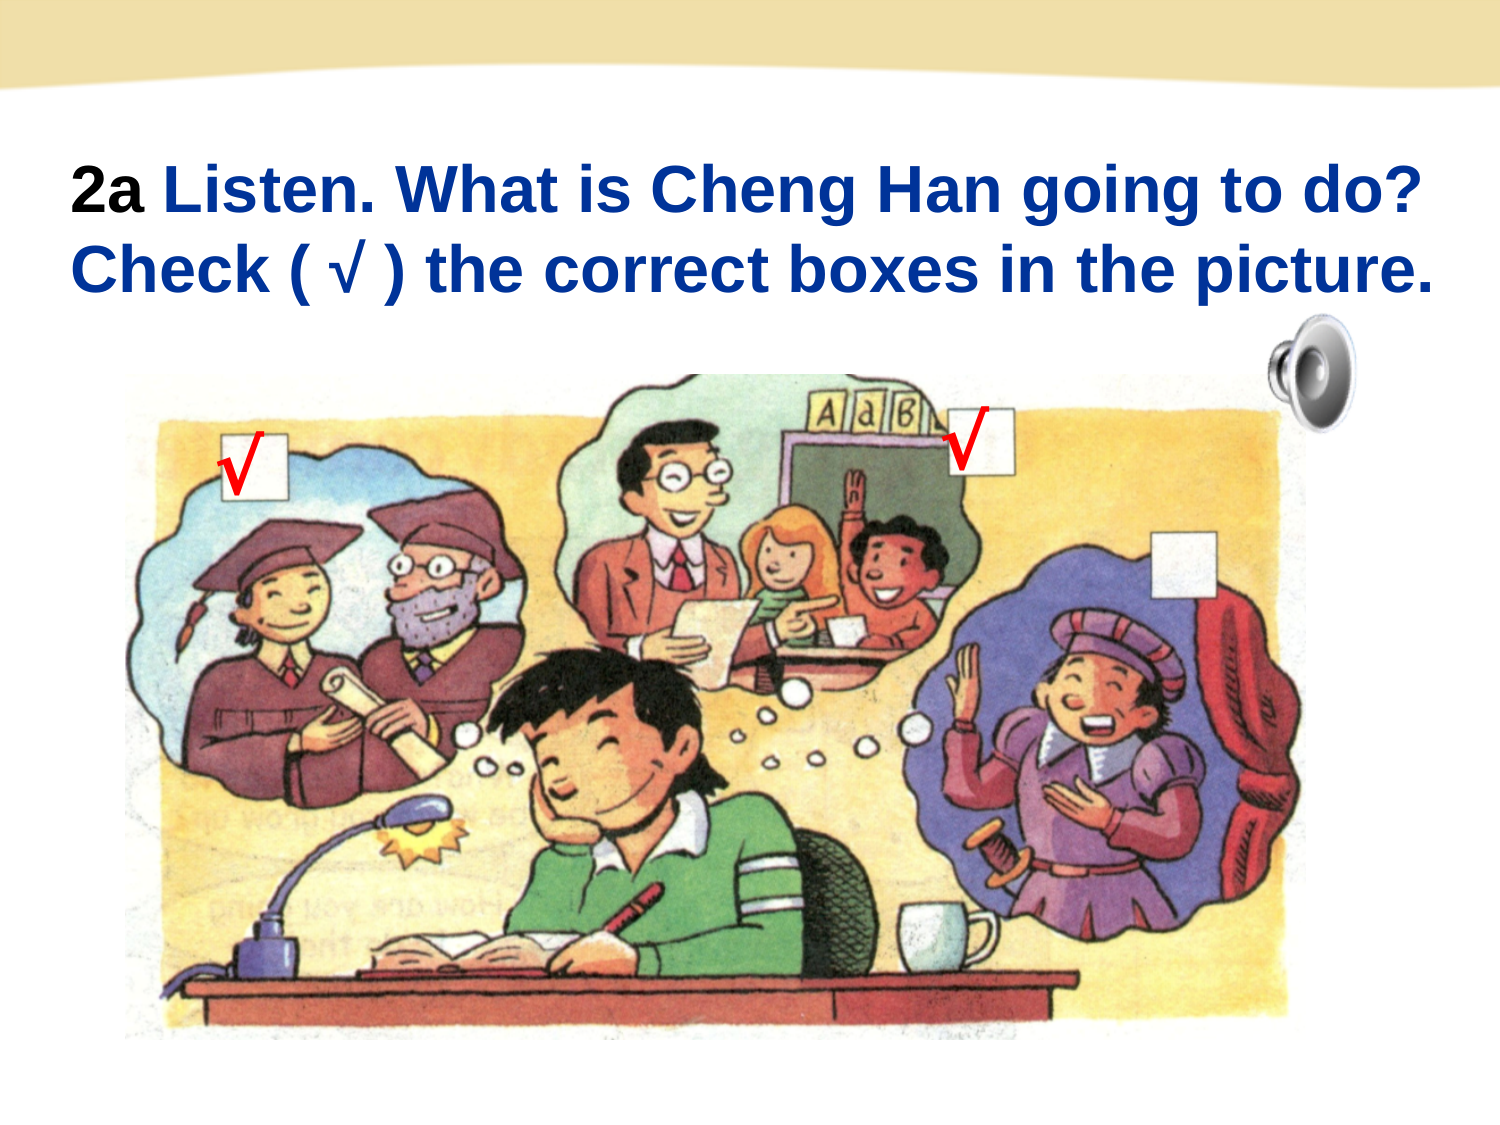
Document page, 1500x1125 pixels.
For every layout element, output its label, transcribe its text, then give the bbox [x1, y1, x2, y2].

text_box 2a Listen. What is Cheng Han going to do? Check ( √ ) the correct boxes in the picture. [55, 138, 1460, 314]
picture [0, 0, 1500, 1125]
